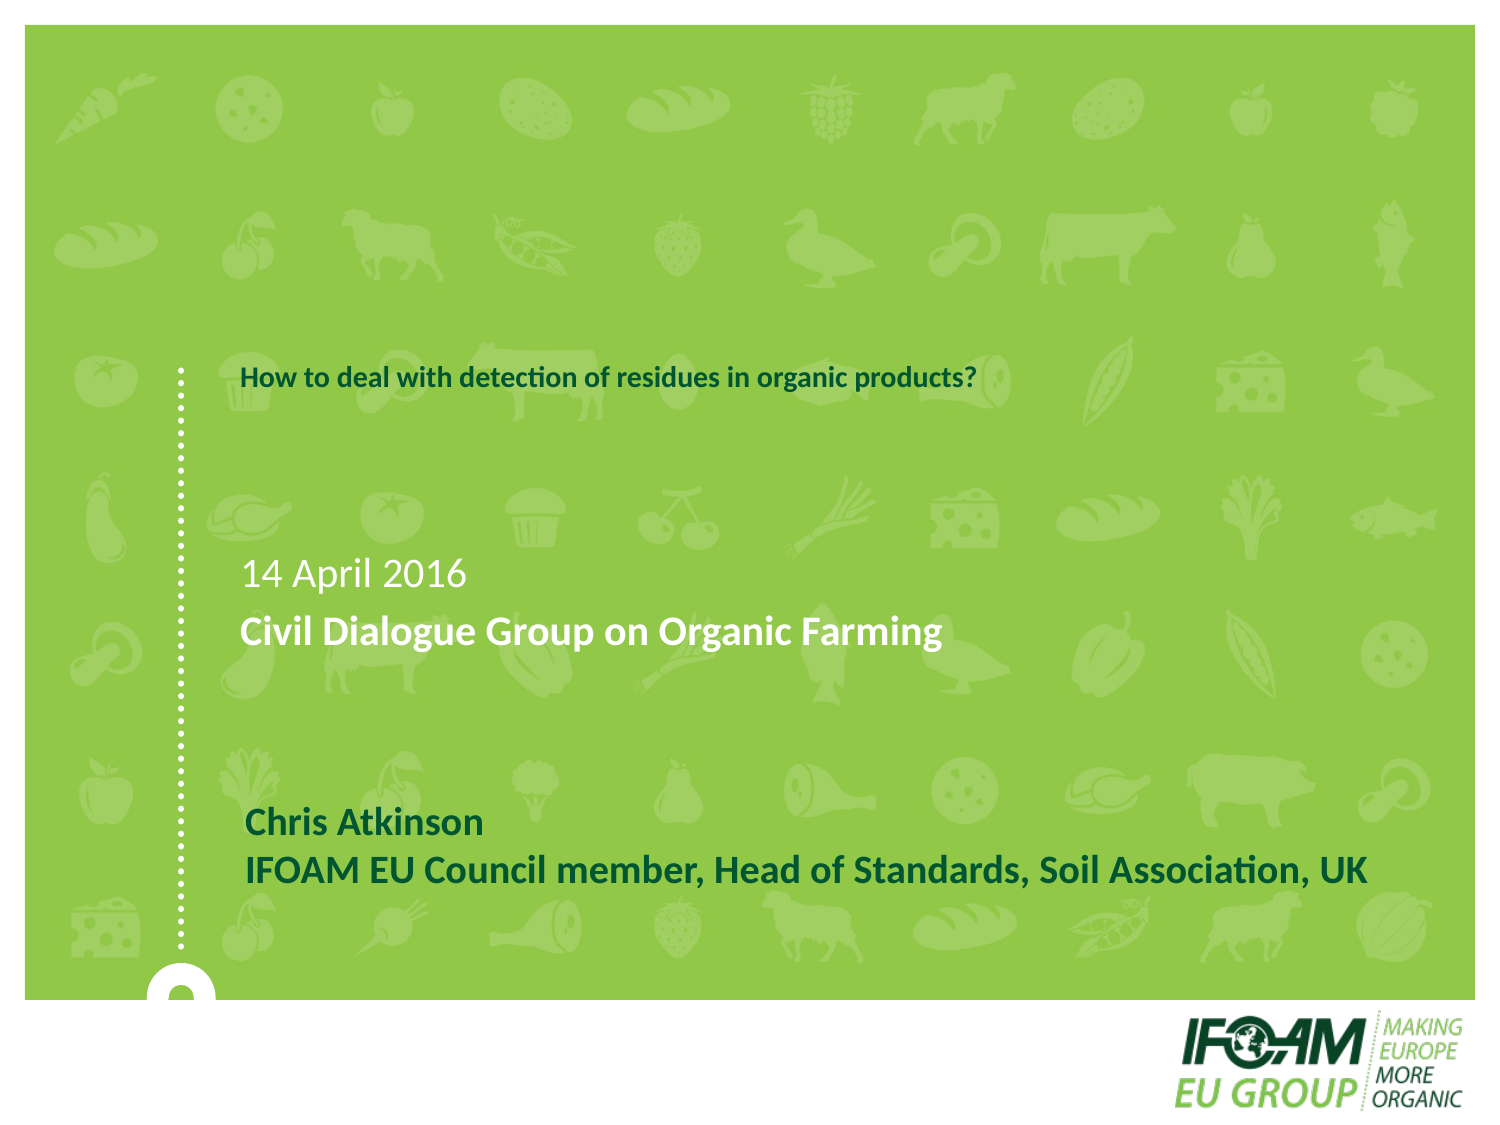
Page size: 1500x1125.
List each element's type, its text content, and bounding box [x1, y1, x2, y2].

text_box Chris Atkinson IFOAM EU Council member, Head of Standards, Soil Association, UK [230, 787, 1463, 938]
text_box 14 April 2016 Civil Dialogue Group on Organic Farming [224, 537, 1275, 663]
picture [169, 985, 193, 1000]
title How to deal with detection of residues in organic products? [225, 350, 1438, 438]
picture [29, 25, 1467, 1000]
